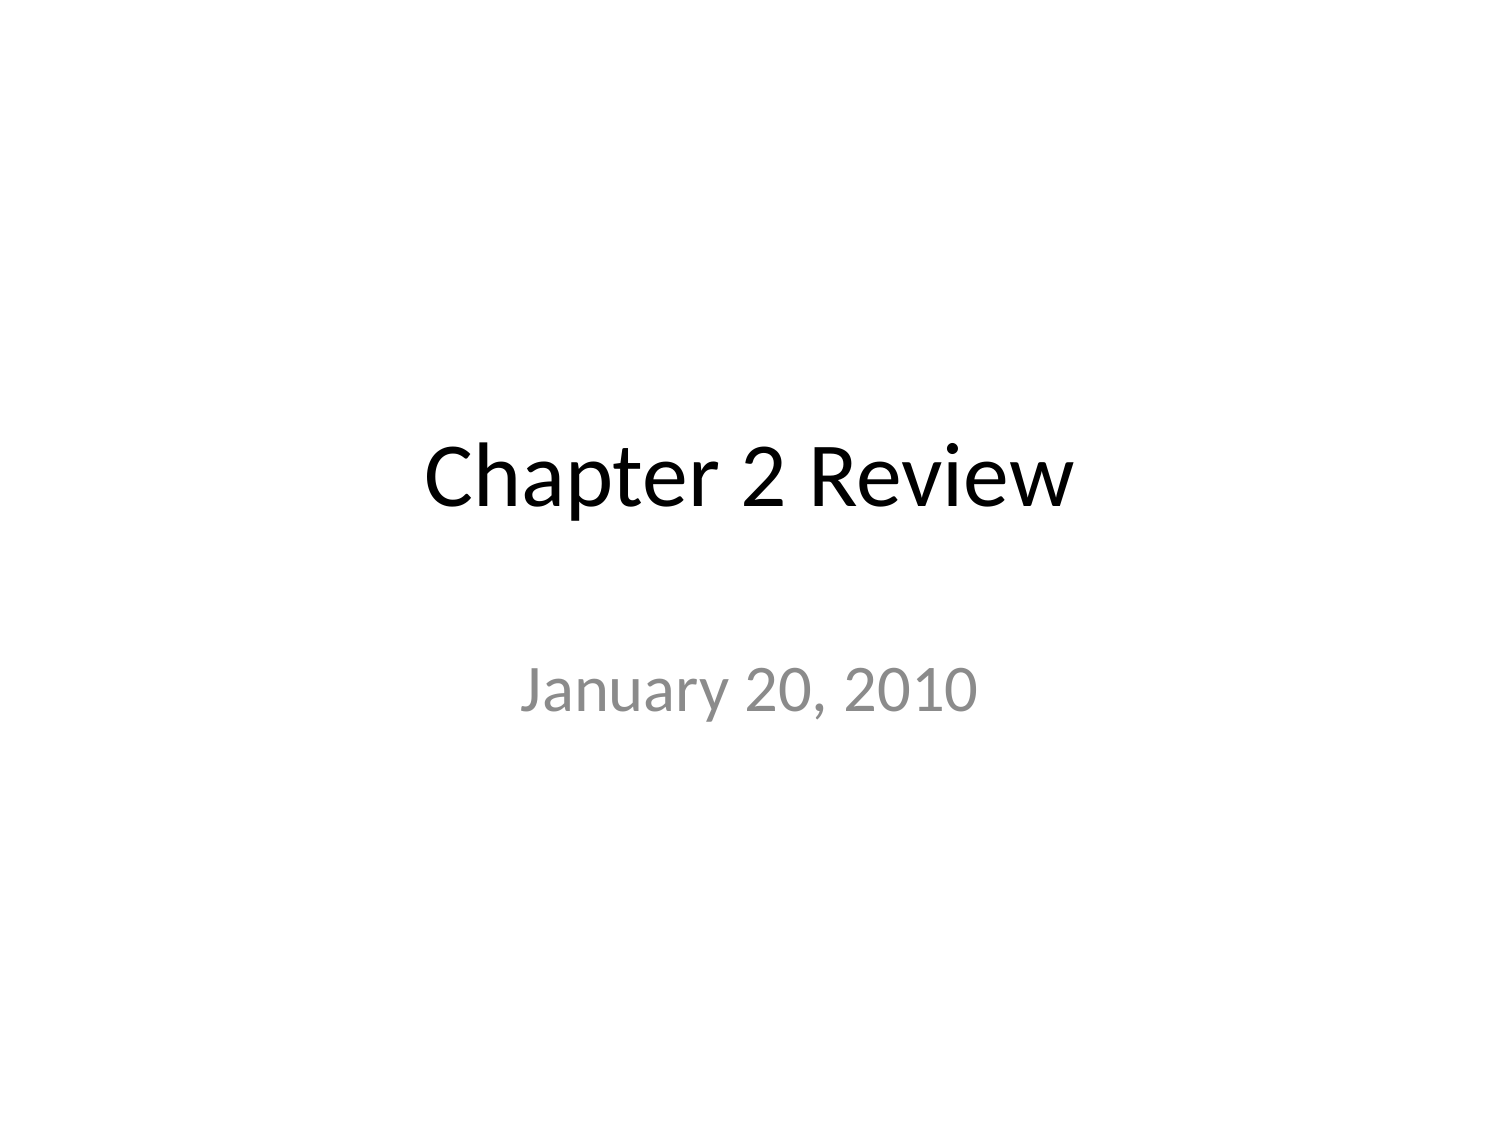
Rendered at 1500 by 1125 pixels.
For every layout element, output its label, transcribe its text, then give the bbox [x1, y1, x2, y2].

title Chapter 2 Review [112, 349, 1388, 591]
subtitle January 20, 2010 [225, 637, 1275, 925]
